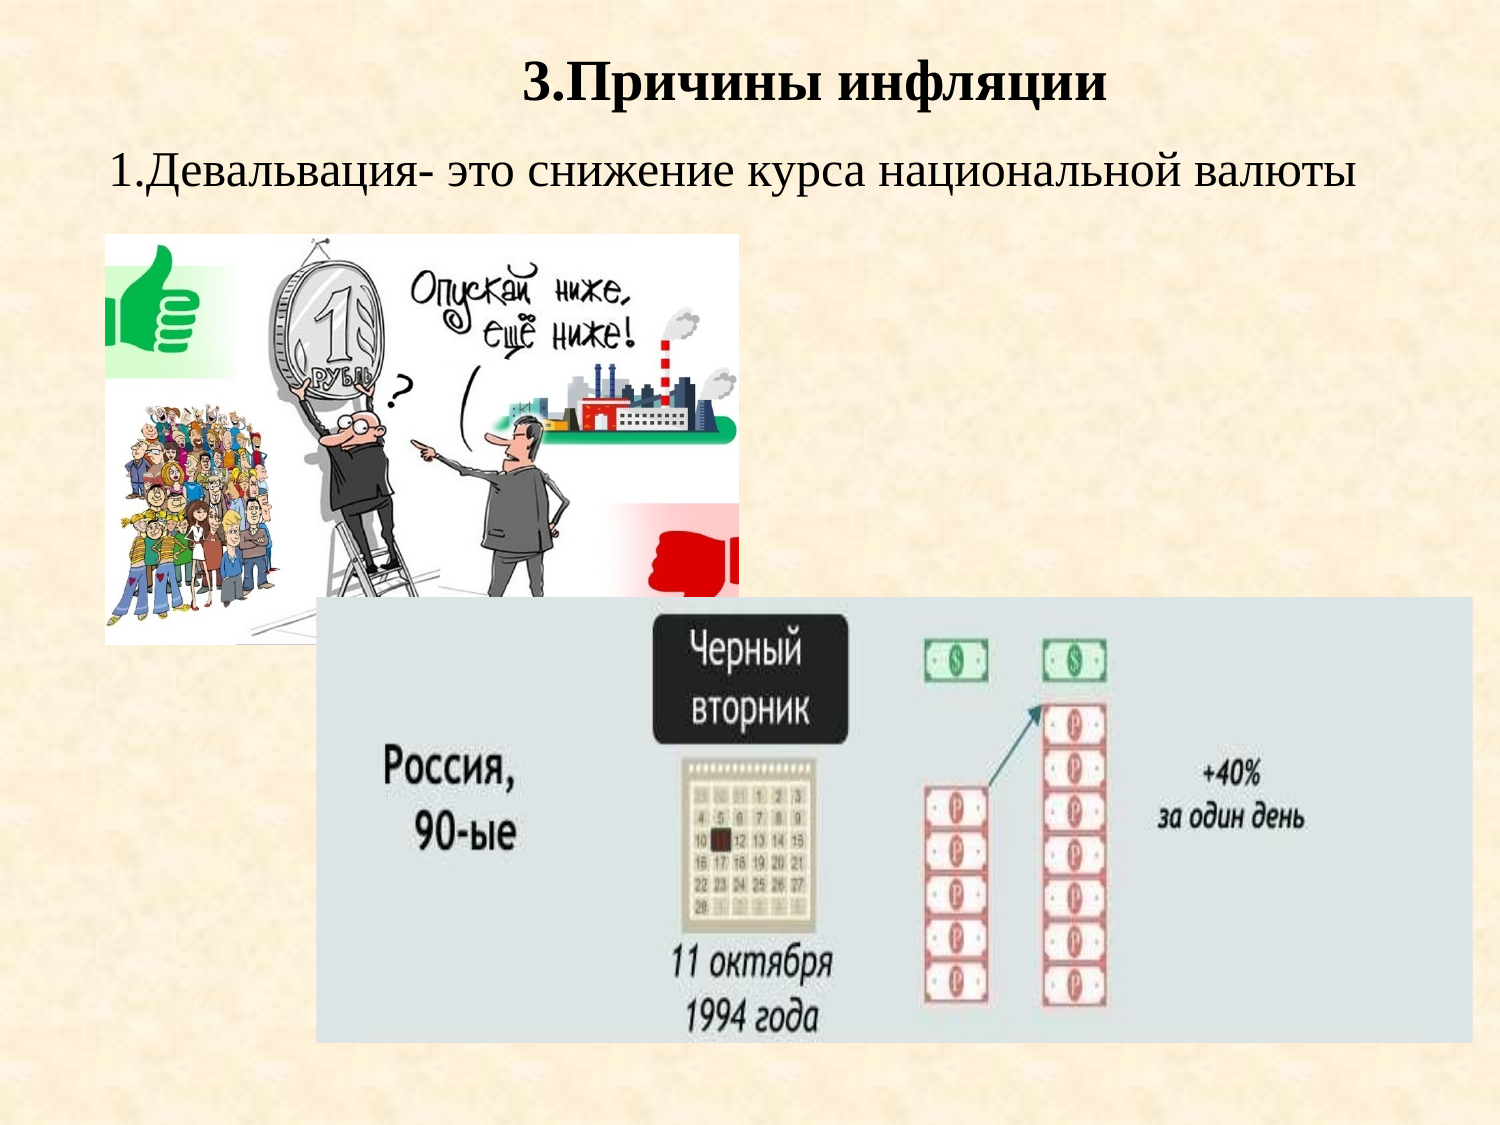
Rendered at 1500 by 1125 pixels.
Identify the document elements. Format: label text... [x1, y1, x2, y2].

text_box 1.Девальвация- это снижение курса национальной валюты [93, 128, 1383, 249]
picture [0, 0, 1500, 1125]
text_box 3.Причины инфляции [507, 35, 1123, 120]
